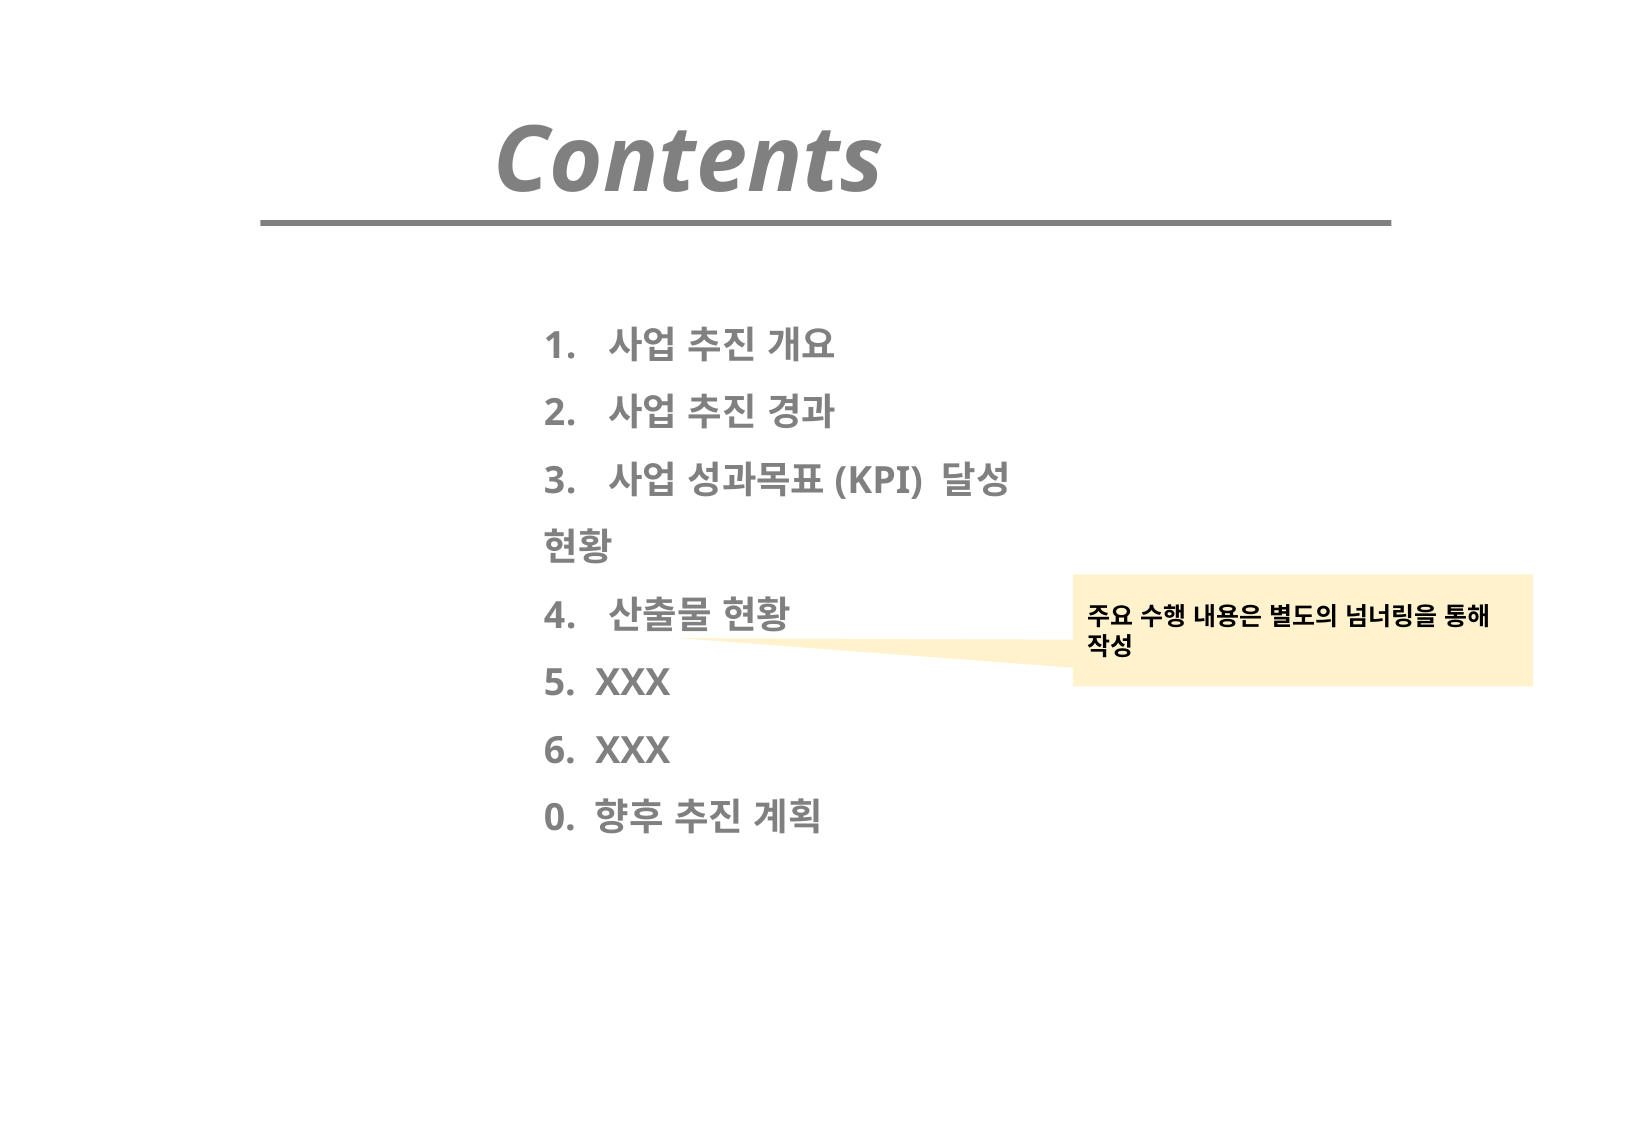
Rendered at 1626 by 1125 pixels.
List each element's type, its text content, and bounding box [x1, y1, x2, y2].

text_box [260, 219, 1392, 226]
text_box 사업 추진 개요 사업 추진 경과 사업 성과목표(KPI) 달성 현황 산출물 현황 XXX XXX 0. 향후 추진 계획 [529, 290, 1096, 994]
text_box 주요 수행 내용은 별도의 넘너링을 통해 작성 [678, 574, 1534, 687]
text_box Contents [493, 99, 1132, 210]
